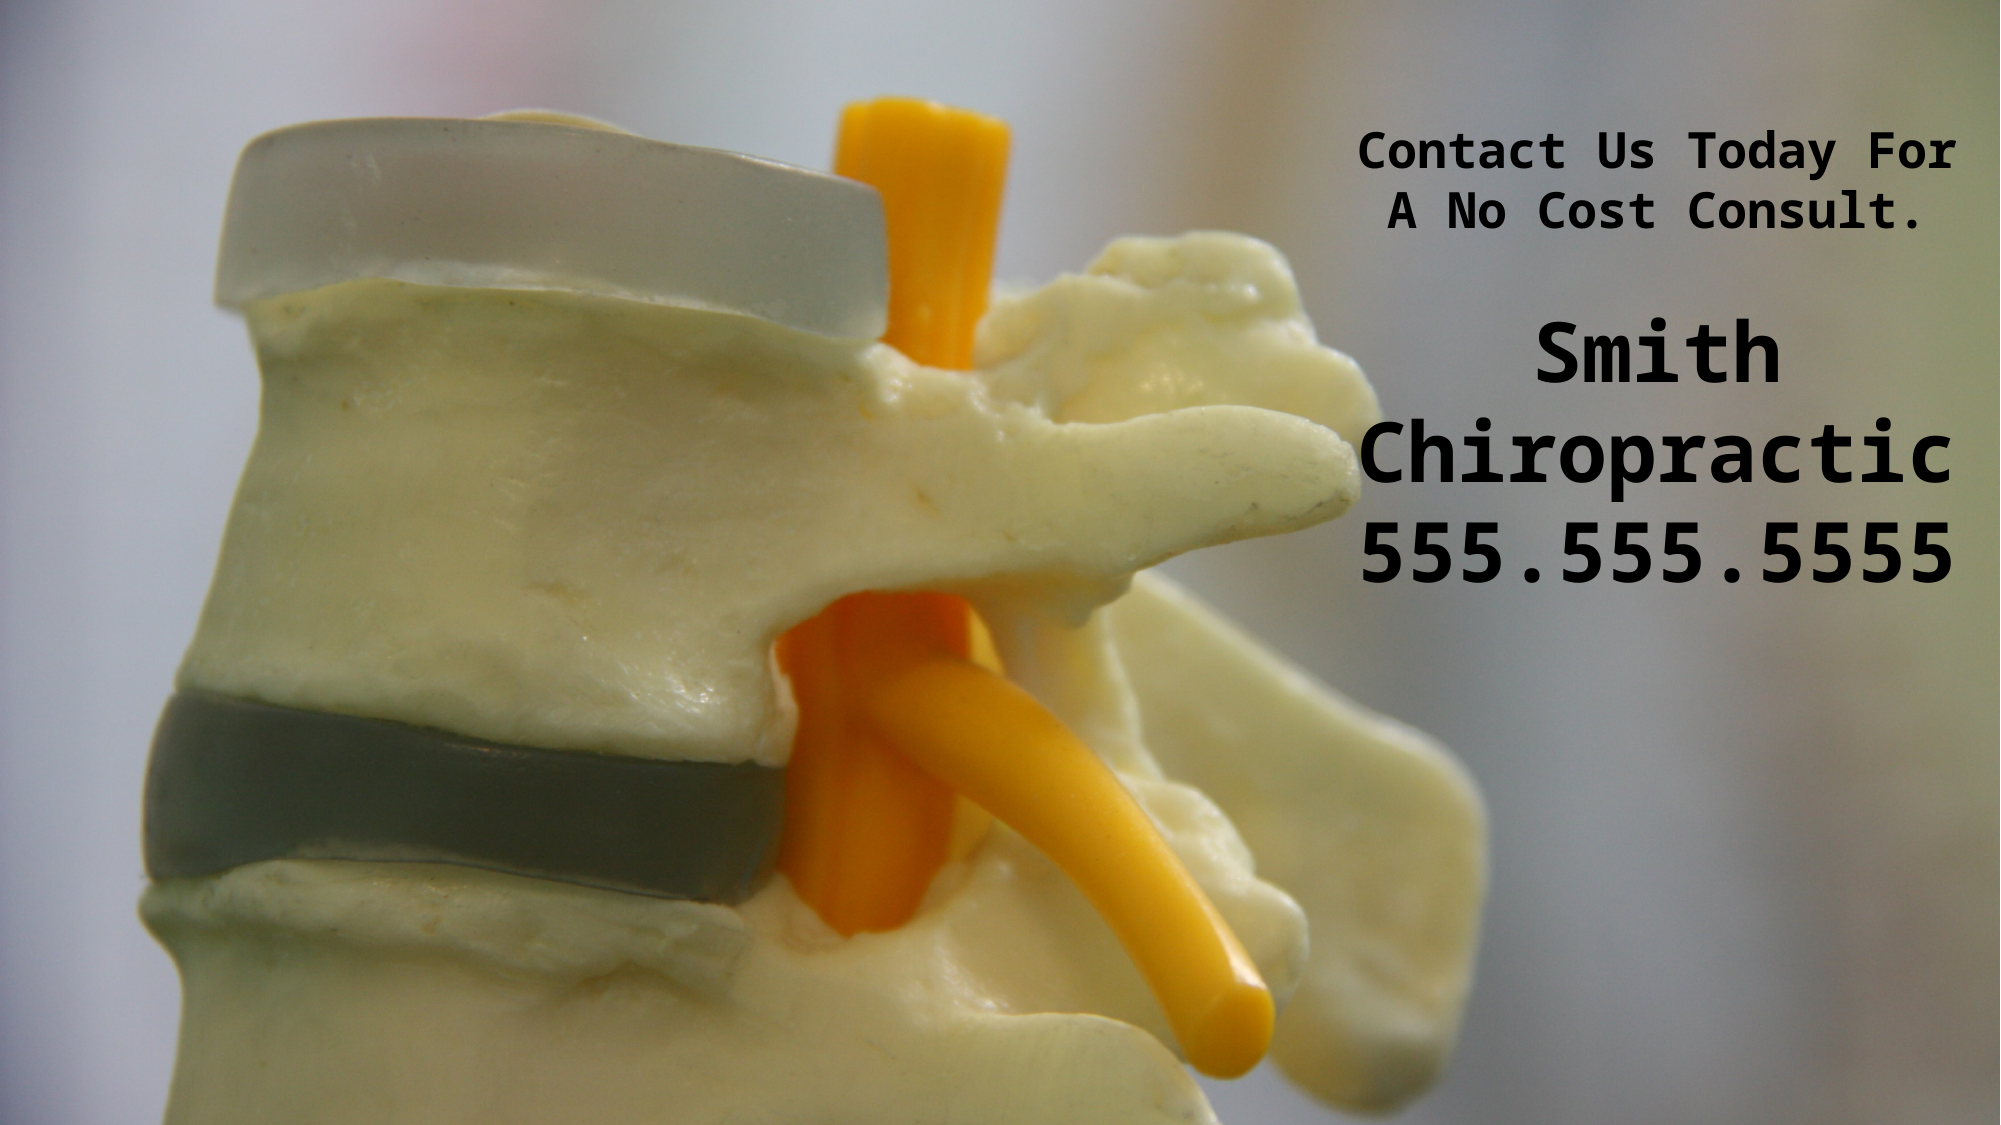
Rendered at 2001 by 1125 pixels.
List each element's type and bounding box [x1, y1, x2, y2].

list [0, 0, 2000, 1125]
